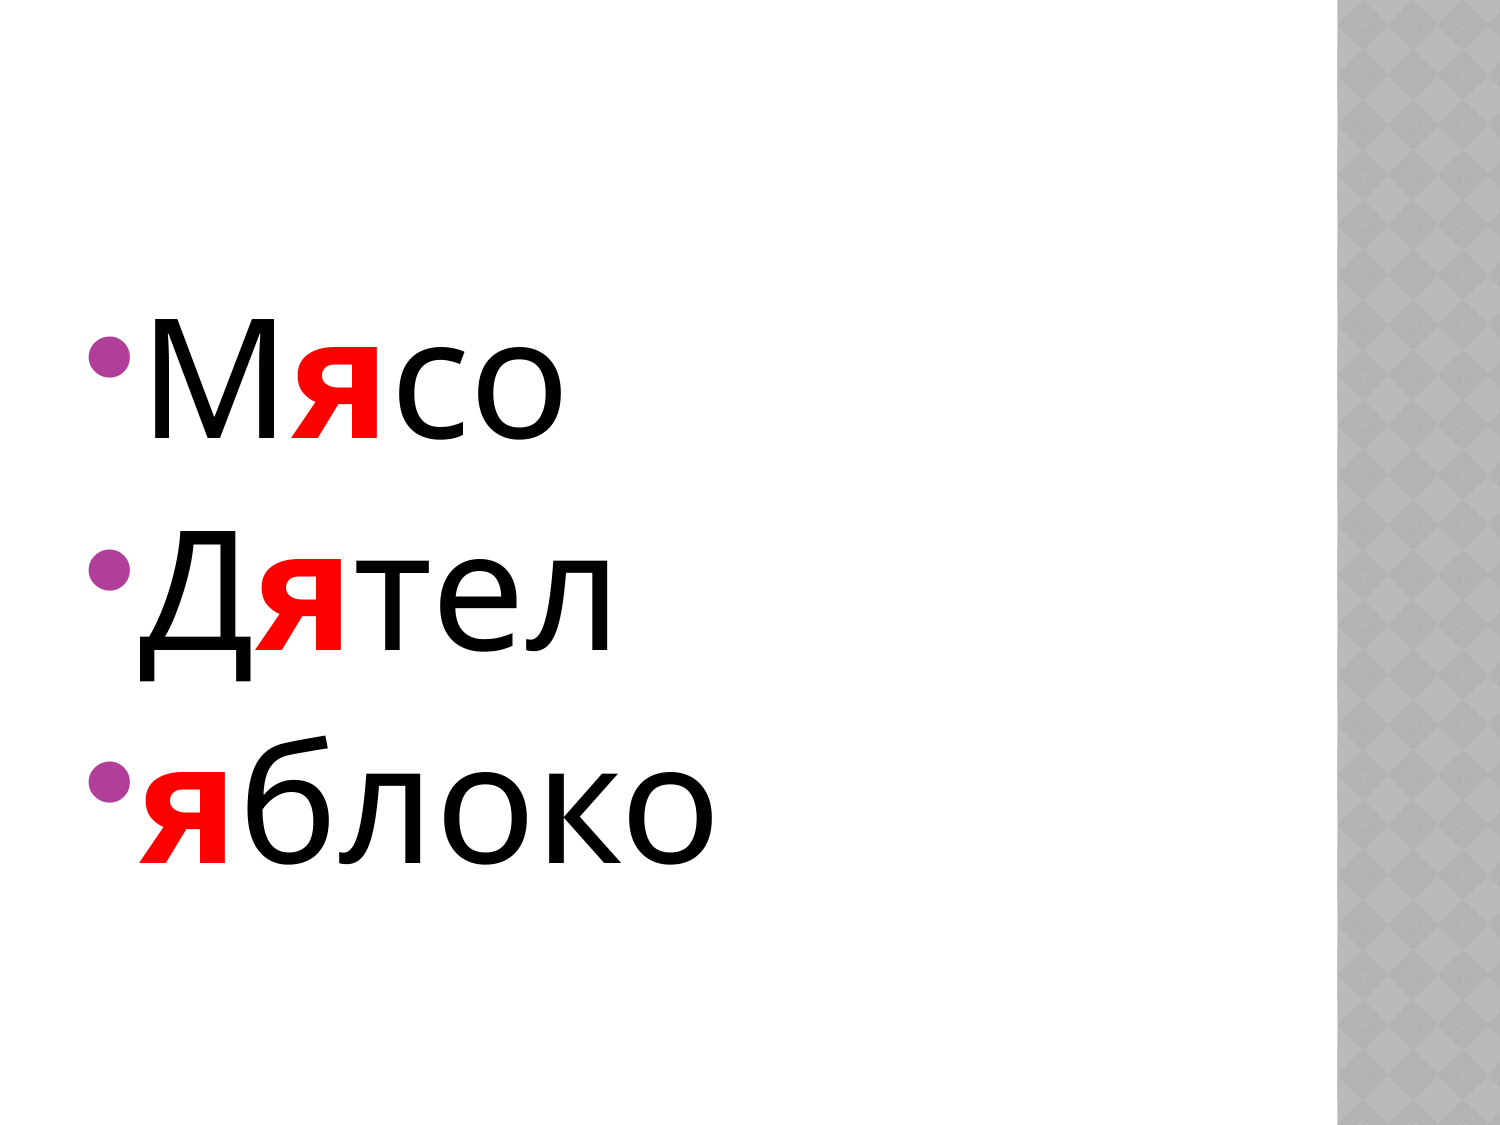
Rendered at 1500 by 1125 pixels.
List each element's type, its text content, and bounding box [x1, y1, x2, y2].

list Мясо Дятел яблоко [75, 264, 1263, 1059]
